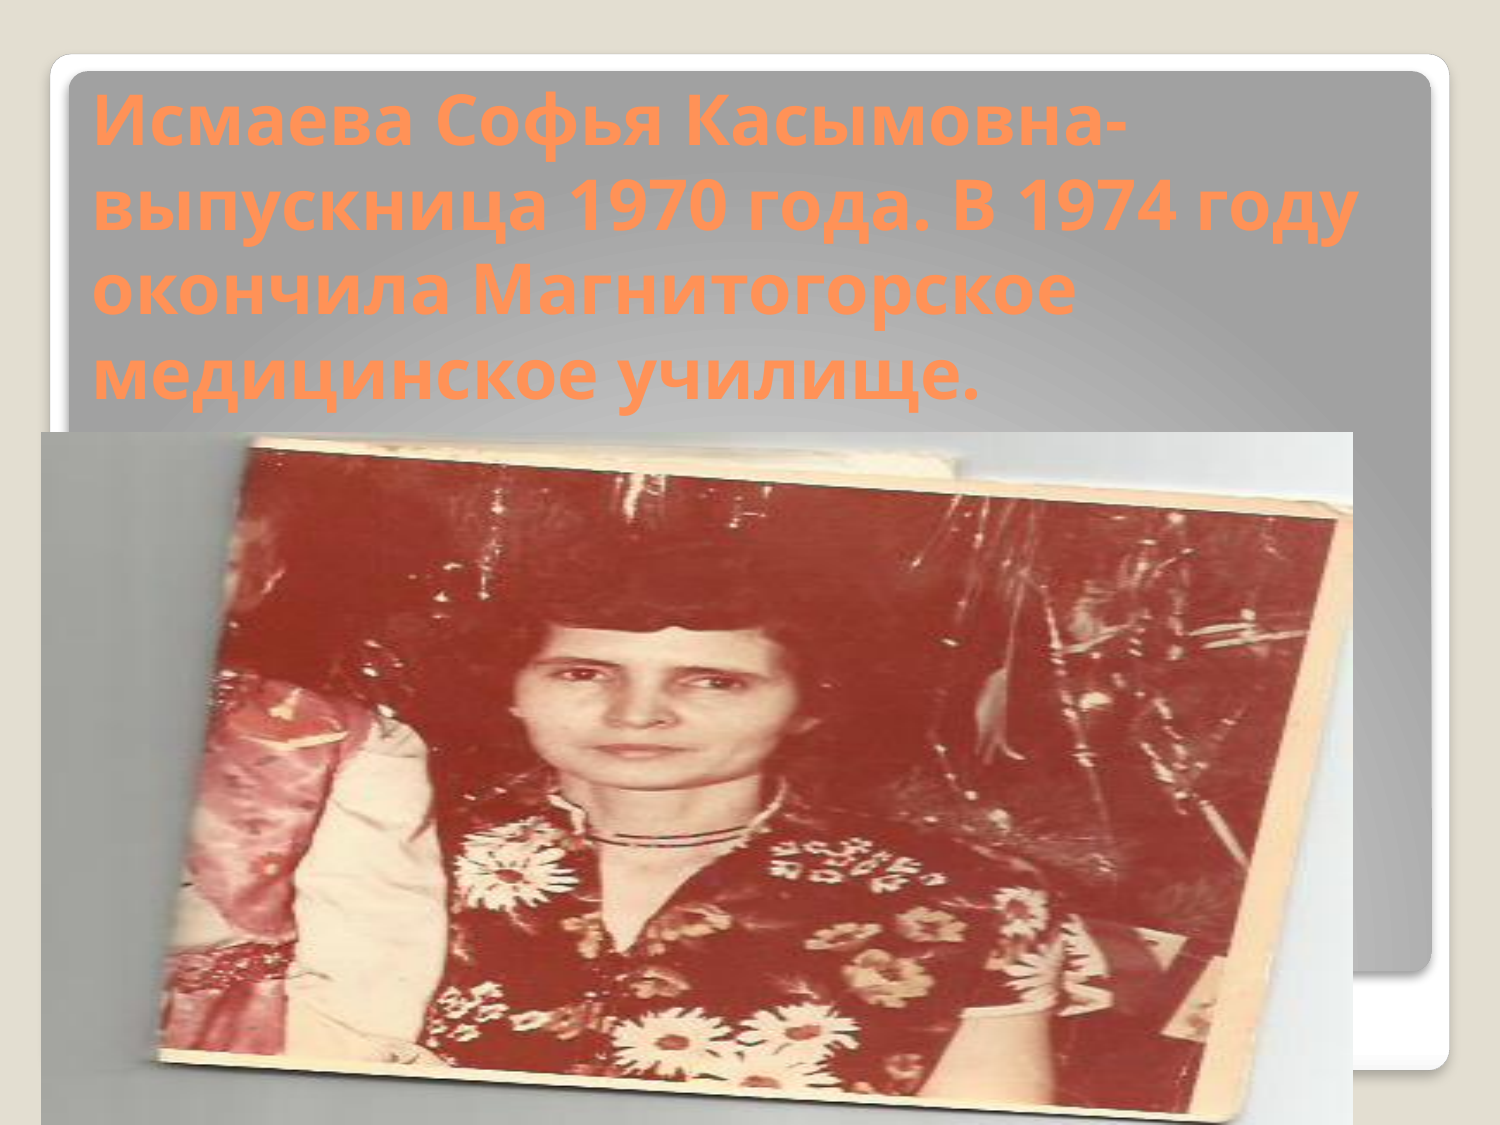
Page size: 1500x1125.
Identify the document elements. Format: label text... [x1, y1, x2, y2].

picture [40, 432, 1353, 1125]
title Исмаева Софья Касымовна- выпускница 1970 года. В 1974 году окончила Магнитогорское медицинское училище. [76, 66, 1427, 421]
